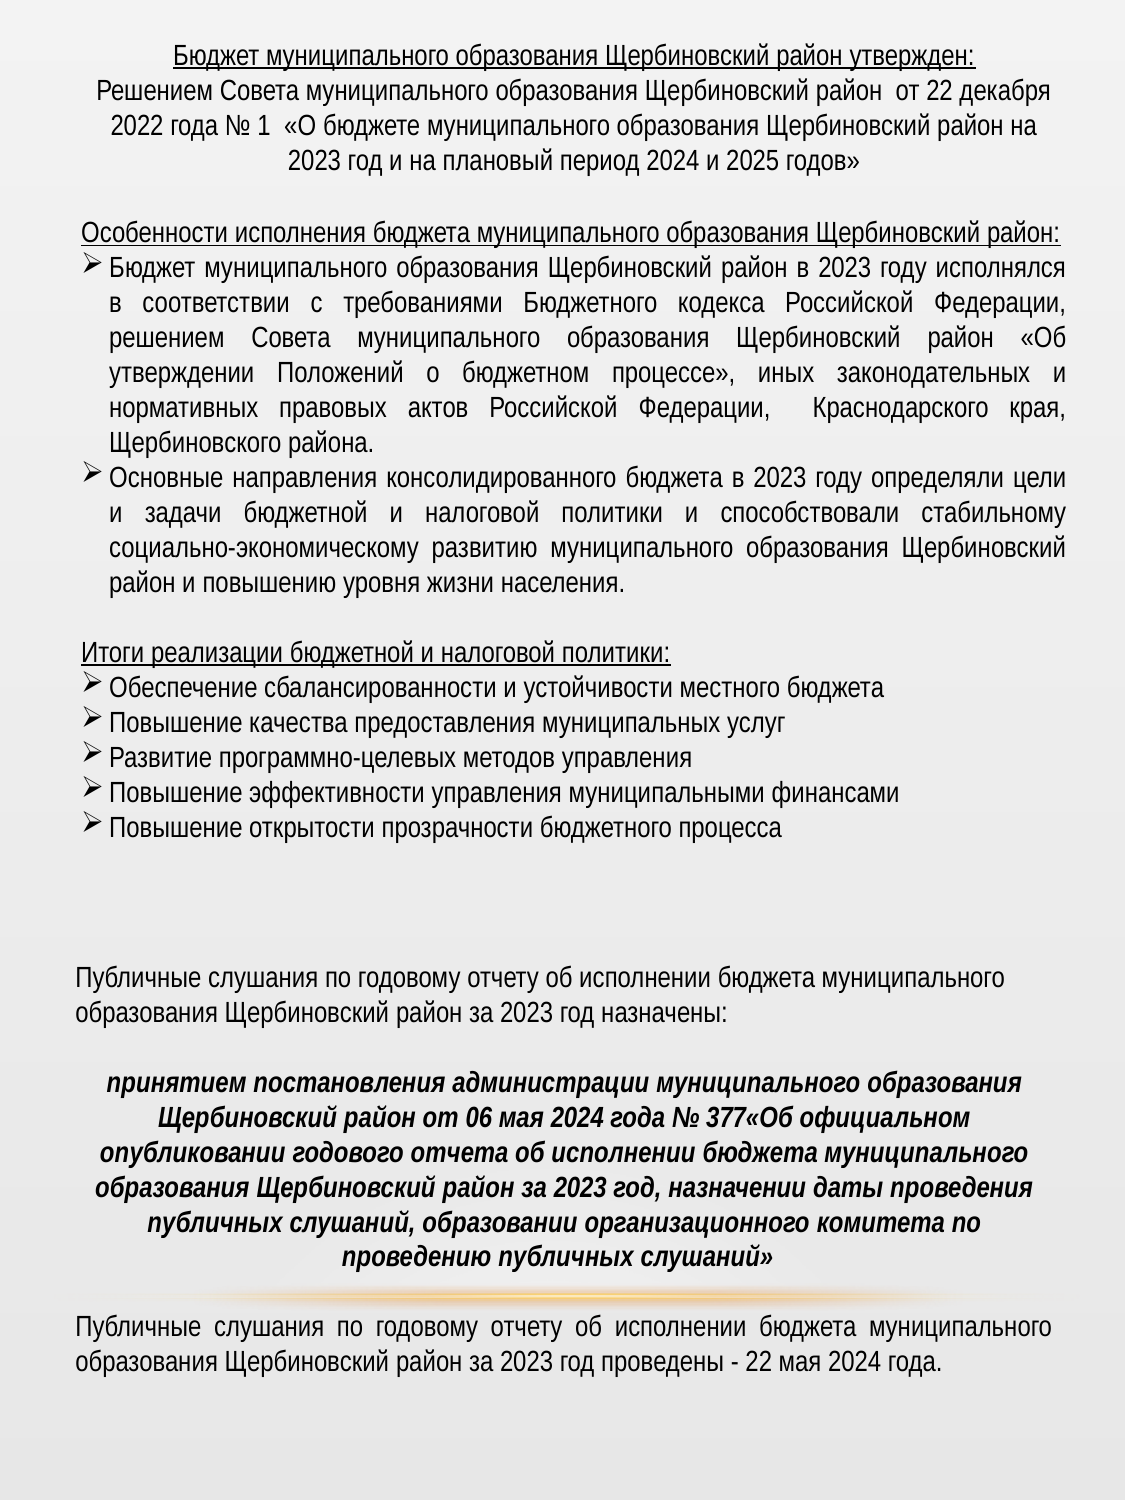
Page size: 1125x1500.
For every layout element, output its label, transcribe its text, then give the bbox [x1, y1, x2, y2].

text_box Публичные слушания по годовому отчету об исполнении бюджета муниципального образования Щербиновский район за 2023 год назначены: принятием постановления администрации муниципального образования Щербиновский район от 06 мая 2024 года № 377«Об официальном опубликовании годового отчета об исполнении бюджета муниципального образования Щербиновский район за 2023 год, назначении даты проведения публичных слушаний, образовании организационного комитета по проведению публичных слушаний» Публичные слушания по годовому отчету об исполнении бюджета муниципального образования Щербиновский район за 2023 год проведены - 22 мая 2024 года. [60, 950, 1068, 1385]
picture [0, 0, 1125, 1500]
text_box Особенности исполнения бюджета муниципального образования Щербиновский район: Бюджет муниципального образования Щербиновский район в 2023 году исполнялся в соответствии с требованиями Бюджетного кодекса Российской Федерации, решением Совета муниципального образования Щербиновский район «Об утверждении Положений о бюджетном процессе», иных законодательных и нормативных правовых актов Российской Федерации, Краснодарского края, Щербиновского района. Основные направления консолидированного бюджета в 2023 году определяли цели и задачи бюджетной и налоговой политики и способствовали стабильному социально-экономическому развитию муниципального образования Щербиновский район и повышению уровня жизни населения. Итоги реализации бюджетной и налоговой политики: Обеспечение сбалансированности и устойчивости местного бюджета Повышение качества предоставления муниципальных услуг Развитие программно-целевых методов управления Повышение эффективности управления муниципальными финансами Повышение открытости прозрачности бюджетного процесса [66, 206, 1083, 851]
text_box Бюджет муниципального образования Щербиновский район утвержден: Решением Совета муниципального образования Щербиновский район от 22 декабря 2022 года № 1 «О бюджете муниципального образования Щербиновский район на 2023 год и на плановый период 2024 и 2025 годов» [66, 29, 1083, 184]
